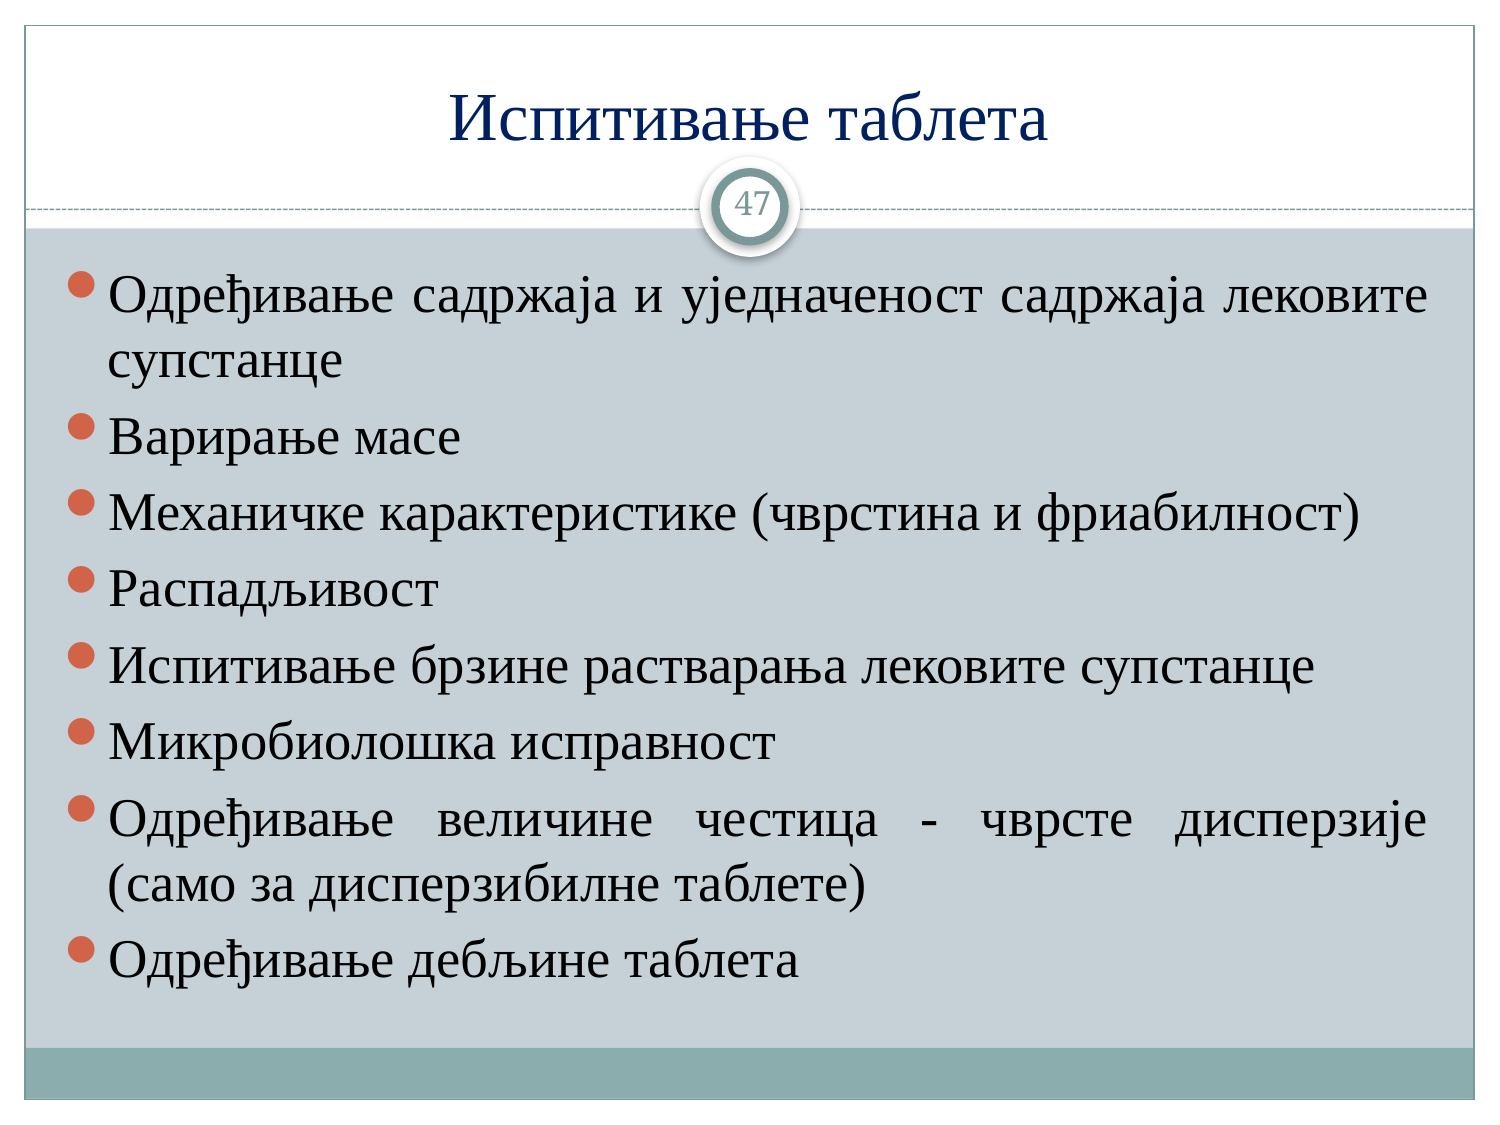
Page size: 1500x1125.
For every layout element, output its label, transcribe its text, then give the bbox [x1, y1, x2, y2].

list Одређивање садржаја и уједначеност садржаја лековите супстанце Варирање масе Механичке карактеристике (чврстина и фриабилност) Распадљивост Испитивање брзине растварања лековите супстанце Микробиолошка исправност Одређивање величине честица - чврсте дисперзије (само за дисперзибилне таблете) Одређивање дебљине таблета [49, 250, 1445, 1001]
title Испитивање таблета [49, 37, 1450, 162]
slide_number 47 [715, 168, 791, 241]
